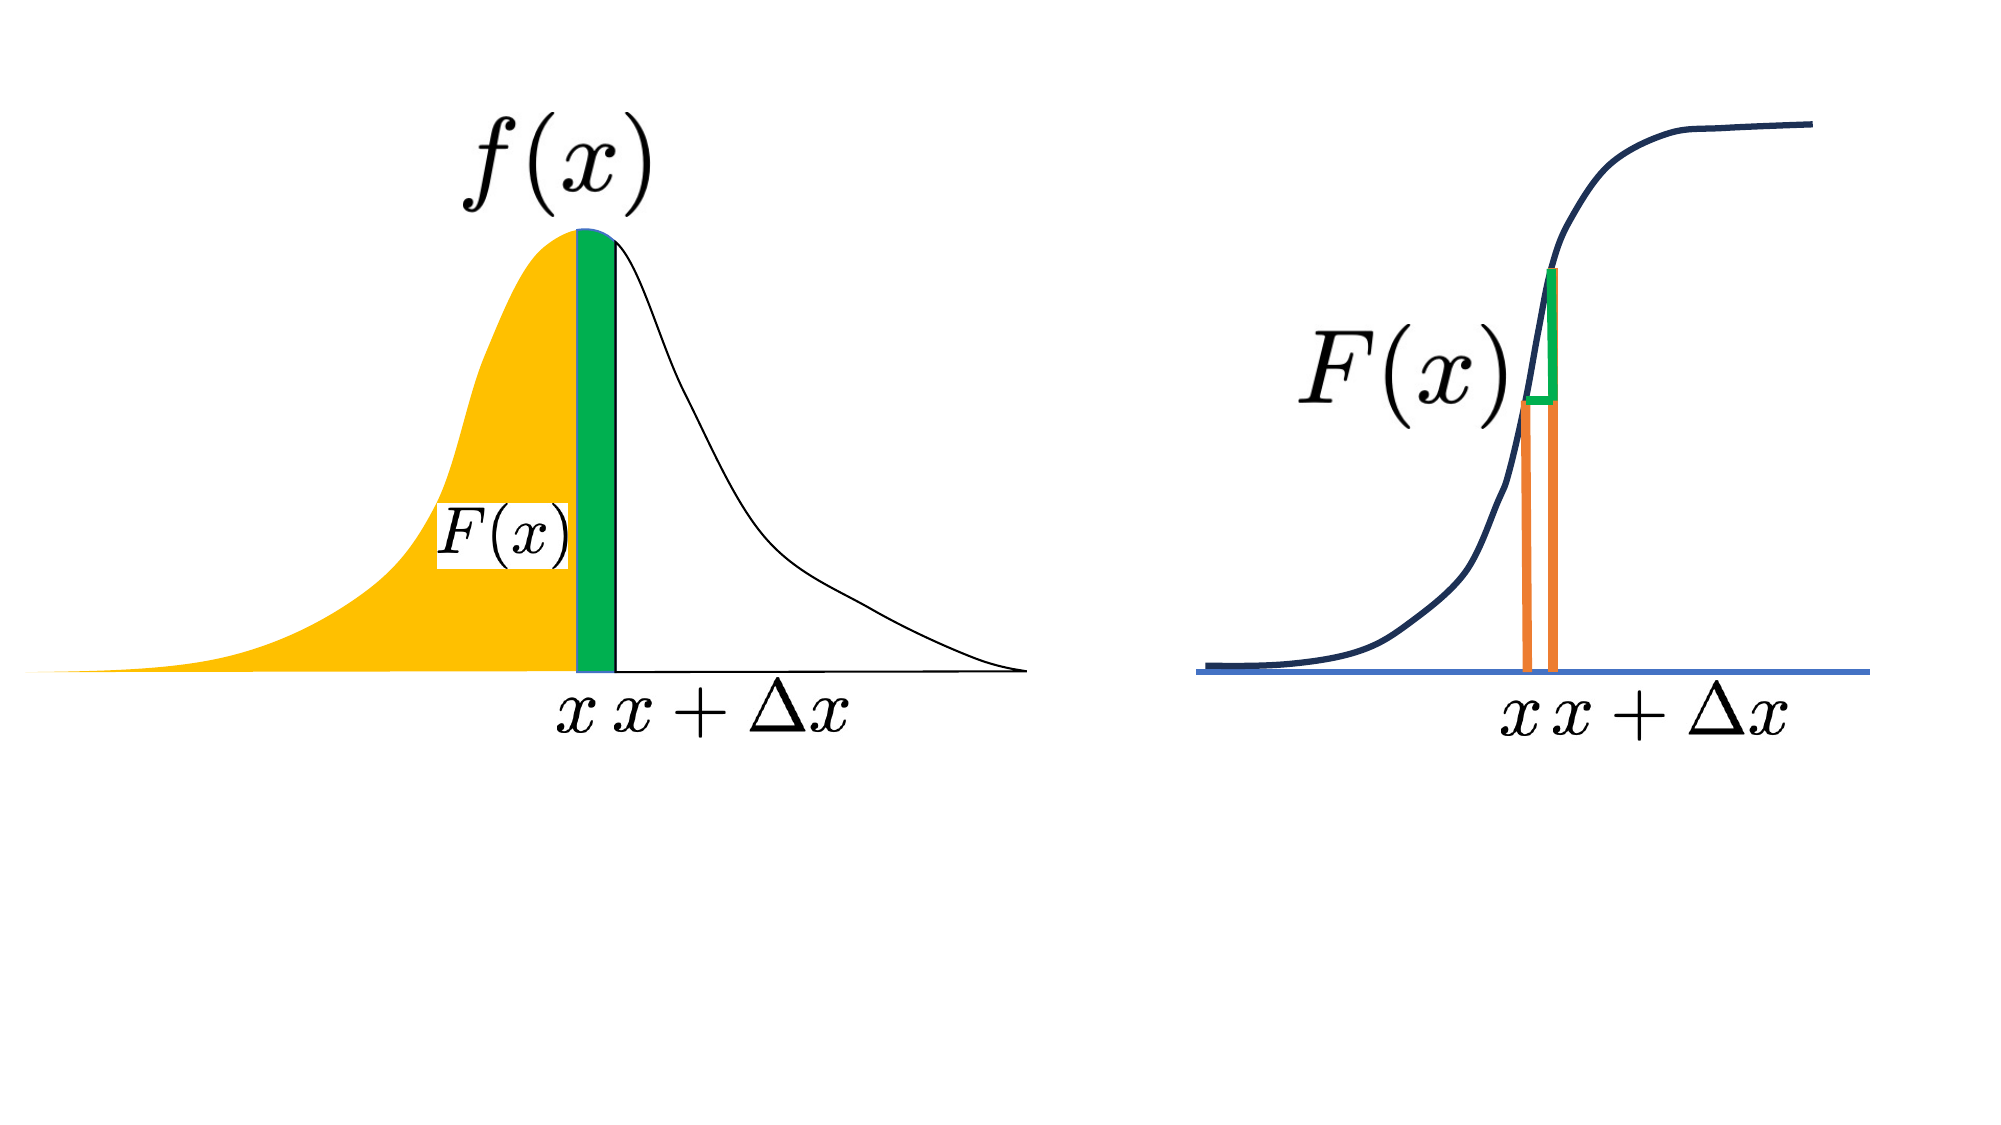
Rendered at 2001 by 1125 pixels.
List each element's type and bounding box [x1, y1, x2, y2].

text_box [576, 228, 614, 674]
text_box [614, 239, 1027, 674]
text_box [1205, 285, 1547, 667]
text_box [1550, 123, 1813, 352]
picture [463, 112, 651, 217]
picture [1501, 700, 1540, 736]
picture [614, 677, 849, 738]
picture [1552, 680, 1788, 741]
picture [436, 503, 568, 569]
text_box [25, 228, 578, 674]
picture [1298, 324, 1507, 429]
picture [557, 697, 596, 733]
